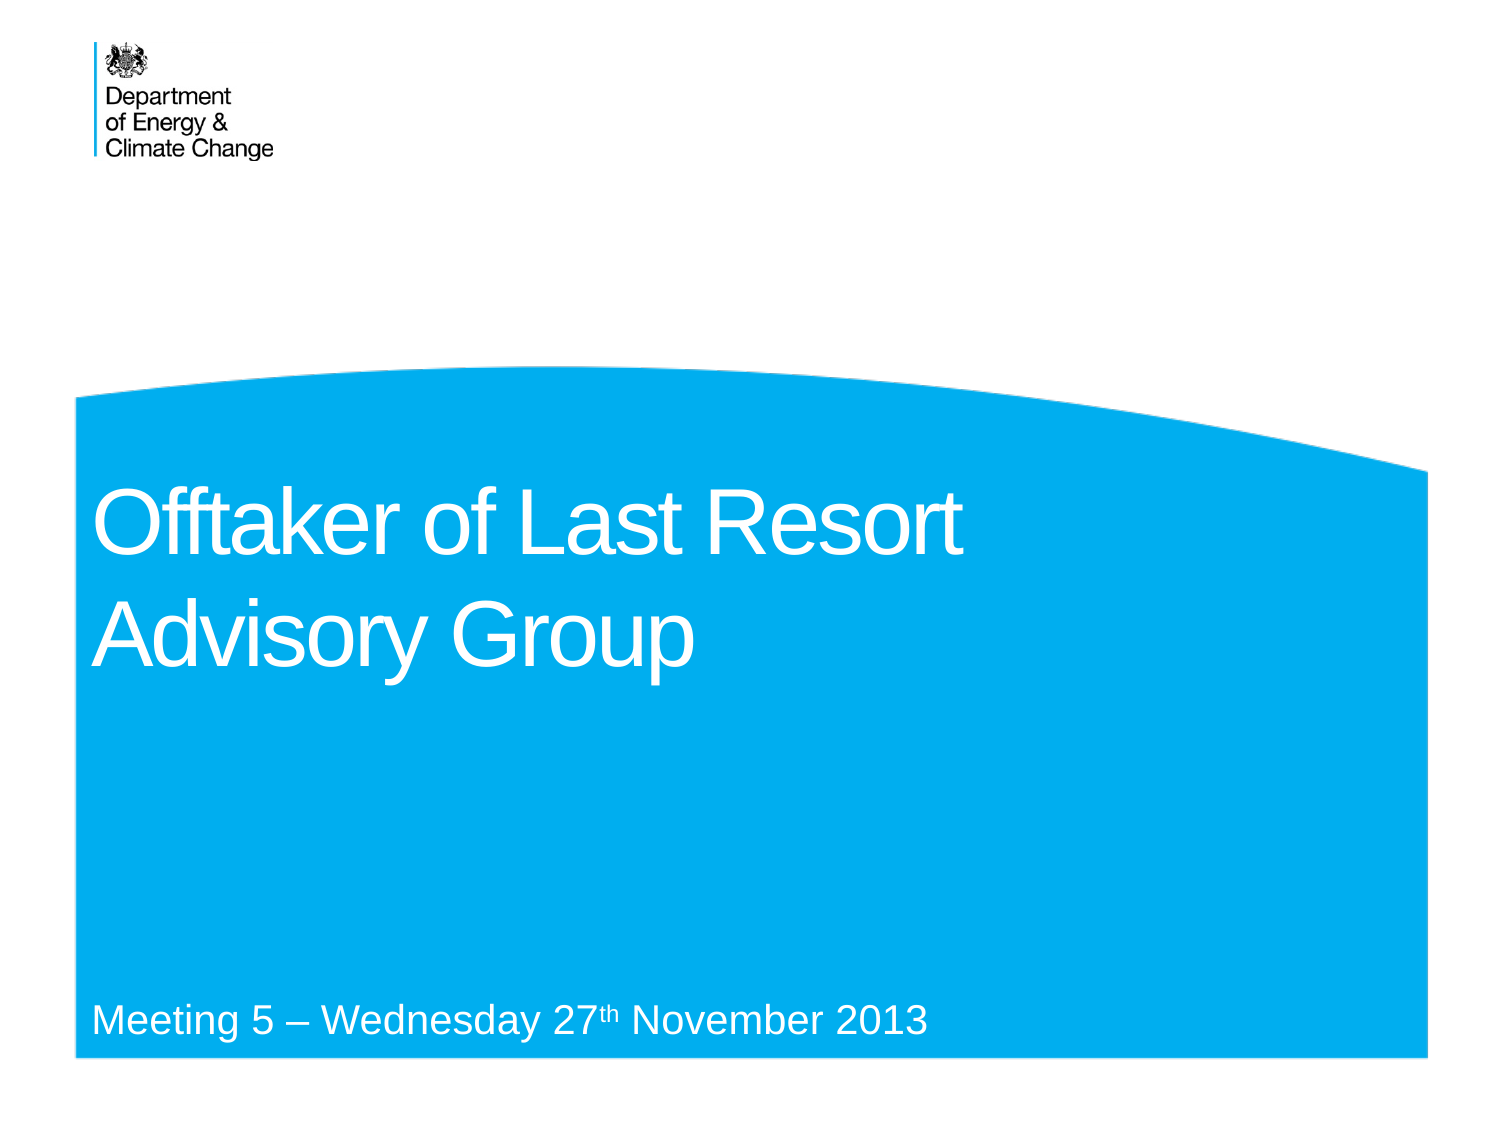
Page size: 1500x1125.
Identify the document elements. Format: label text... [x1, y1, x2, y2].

subtitle Meeting 5 – Wednesday 27th November 2013 [91, 893, 1344, 1044]
title Offtaker of Last Resort Advisory Group [91, 460, 1344, 803]
picture [94, 42, 273, 161]
